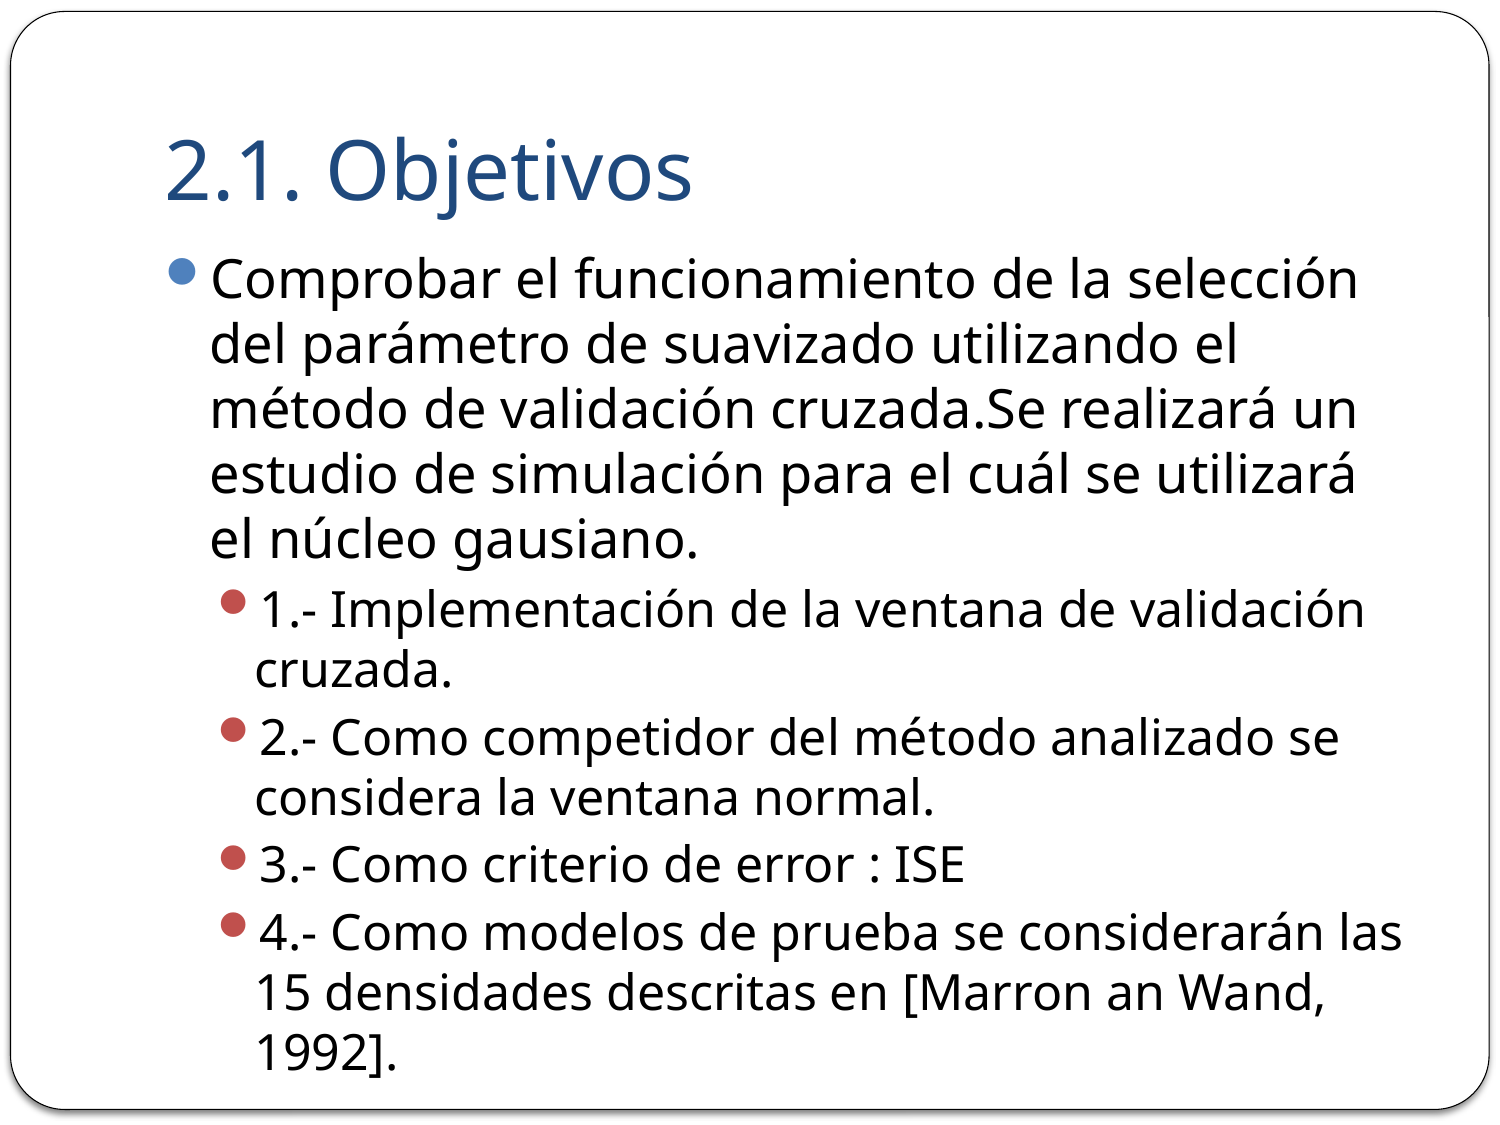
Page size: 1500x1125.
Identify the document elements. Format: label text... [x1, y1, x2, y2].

title 2.1. Objetivos [150, 45, 1425, 233]
list Comprobar el funcionamiento de la selección del parámetro de suavizado utilizando el método de validación cruzada.Se realizará un estudio de simulación para el cuál se utilizará el núcleo gausiano. 1.- Implementación de la ventana de validación cruzada. 2.- Como competidor del método analizado se considera la ventana normal. 3.- Como criterio de error : ISE 4.- Como modelos de prueba se considerarán las 15 densidades descritas en [Marron an Wand, 1992]. [150, 237, 1425, 988]
